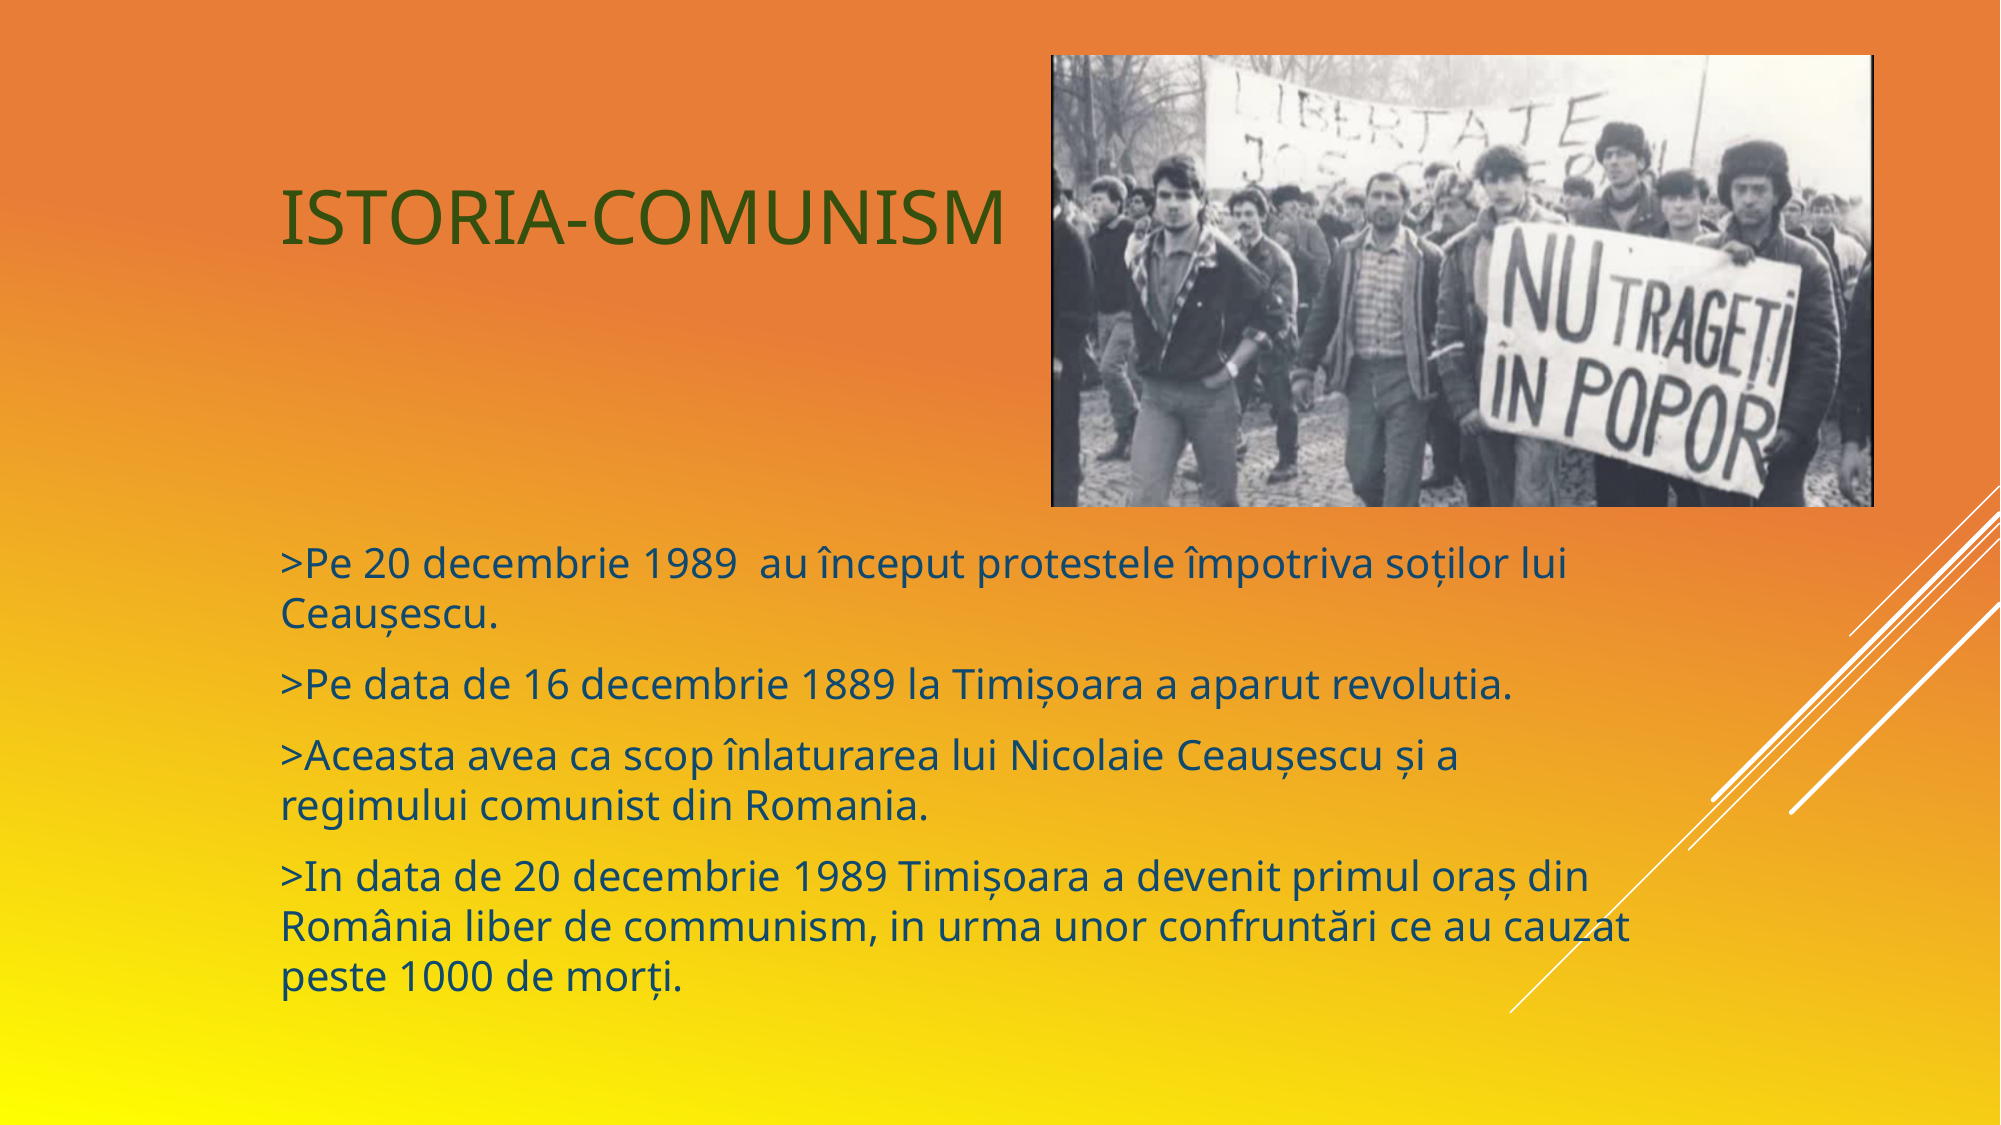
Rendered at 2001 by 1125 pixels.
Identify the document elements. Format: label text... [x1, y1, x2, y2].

list >Pe 20 decembrie 1989 au început protestele împotriva soților lui Ceaușescu. >Pe data de 16 decembrie 1889 la Timișoara a aparut revolutia. >Aceasta avea ca scop înlaturarea lui Nicolaie Ceaușescu și a regimului comunist din Romania. >In data de 20 decembrie 1989 Timișoara a devenit primul oraș din România liber de communism, in urma unor confruntări ce au cauzat peste 1000 de morți. [265, 500, 1666, 1038]
picture [1051, 55, 1874, 507]
title IstoriA-COMUNISM [265, 90, 1051, 338]
